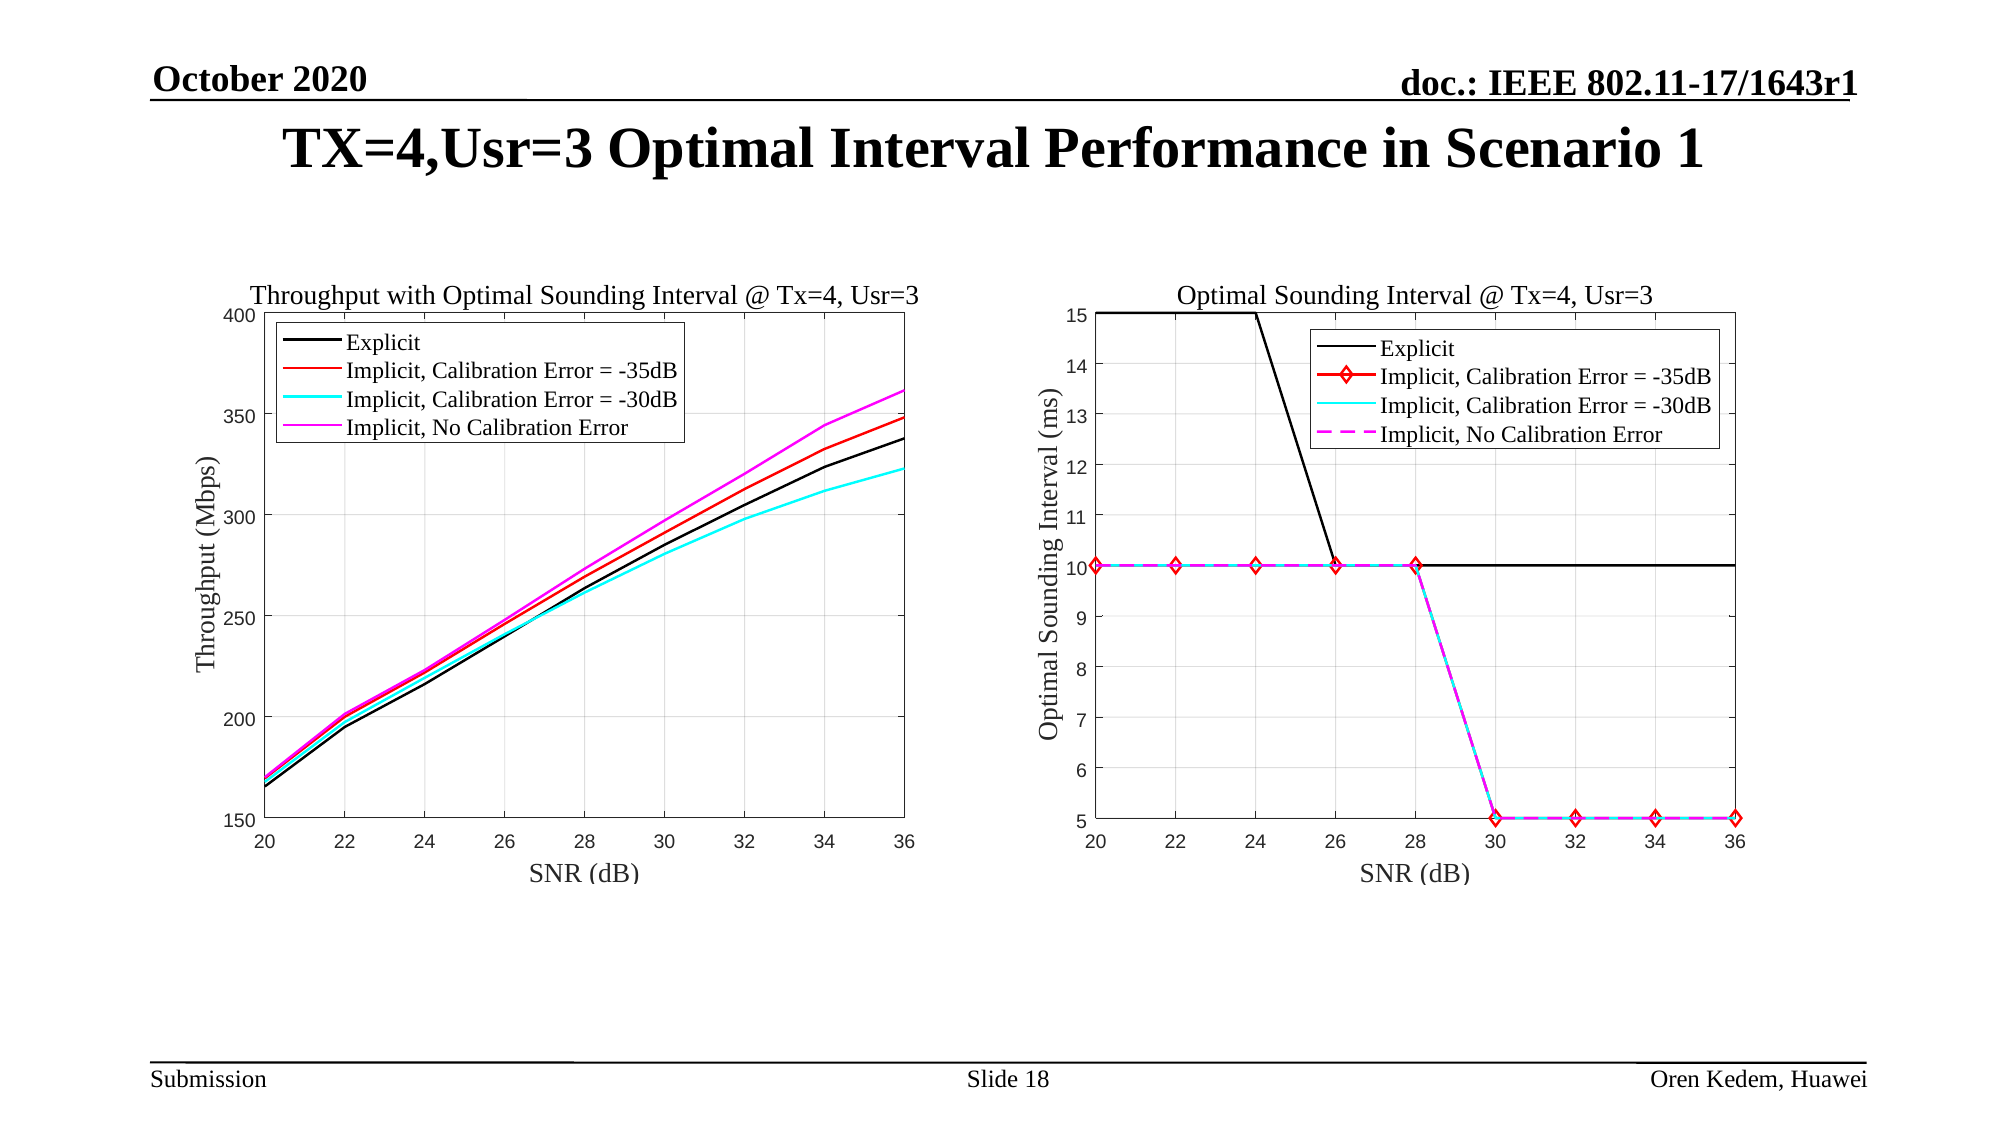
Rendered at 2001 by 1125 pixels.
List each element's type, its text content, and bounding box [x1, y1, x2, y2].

title TX=4,Usr=3 Optimal Interval Performance in Scenario 1 [152, 90, 1853, 199]
picture [156, 266, 982, 885]
footer Oren Kedem, Huawei [1171, 1061, 1869, 1093]
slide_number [152, 54, 563, 100]
picture [987, 266, 1813, 885]
slide_number Slide 18 [950, 1061, 1067, 1123]
